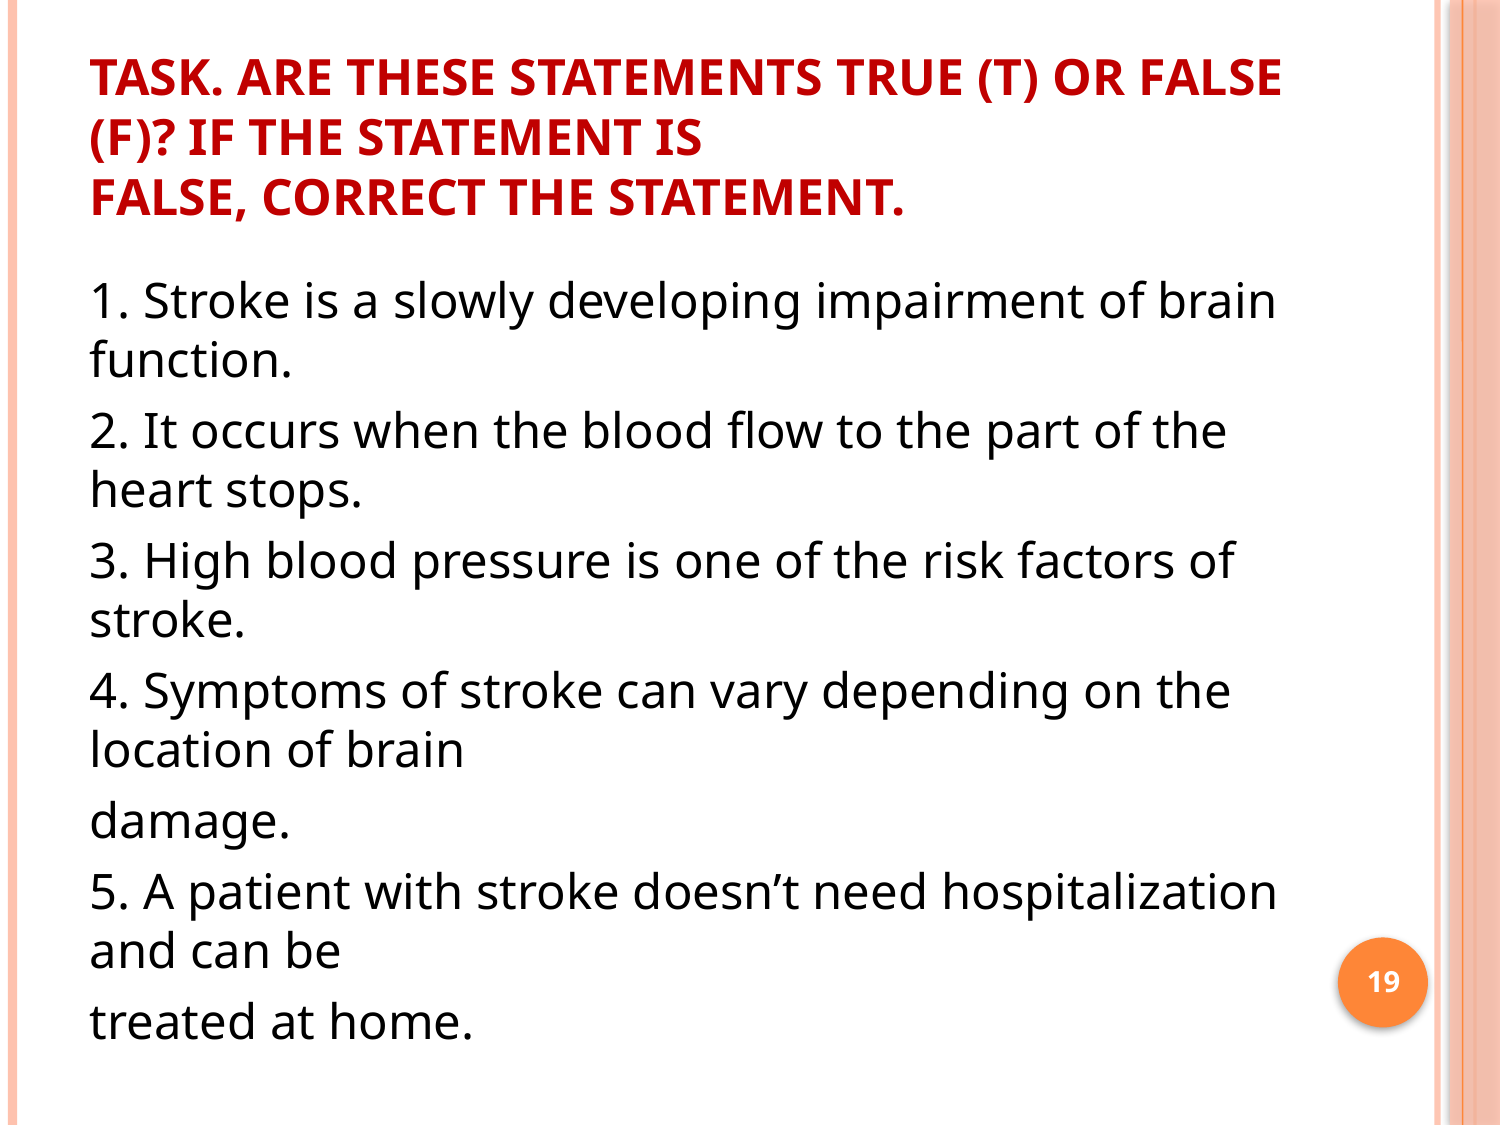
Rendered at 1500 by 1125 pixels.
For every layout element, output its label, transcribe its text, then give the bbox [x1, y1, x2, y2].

title Task. Are these statements true (T) or false (F)? If the statement is false, correct the statement. [75, 45, 1300, 233]
slide_number 19 [1333, 940, 1434, 1027]
list 1. Stroke is a slowly developing impairment of brain function. 2. It occurs when the blood flow to the part of the heart stops. 3. High blood pressure is one of the risk factors of stroke. 4. Symptoms of stroke can vary depending on the location of brain damage. 5. A patient with stroke doesn’t need hospitalization and can be treated at home. [75, 262, 1300, 1062]
